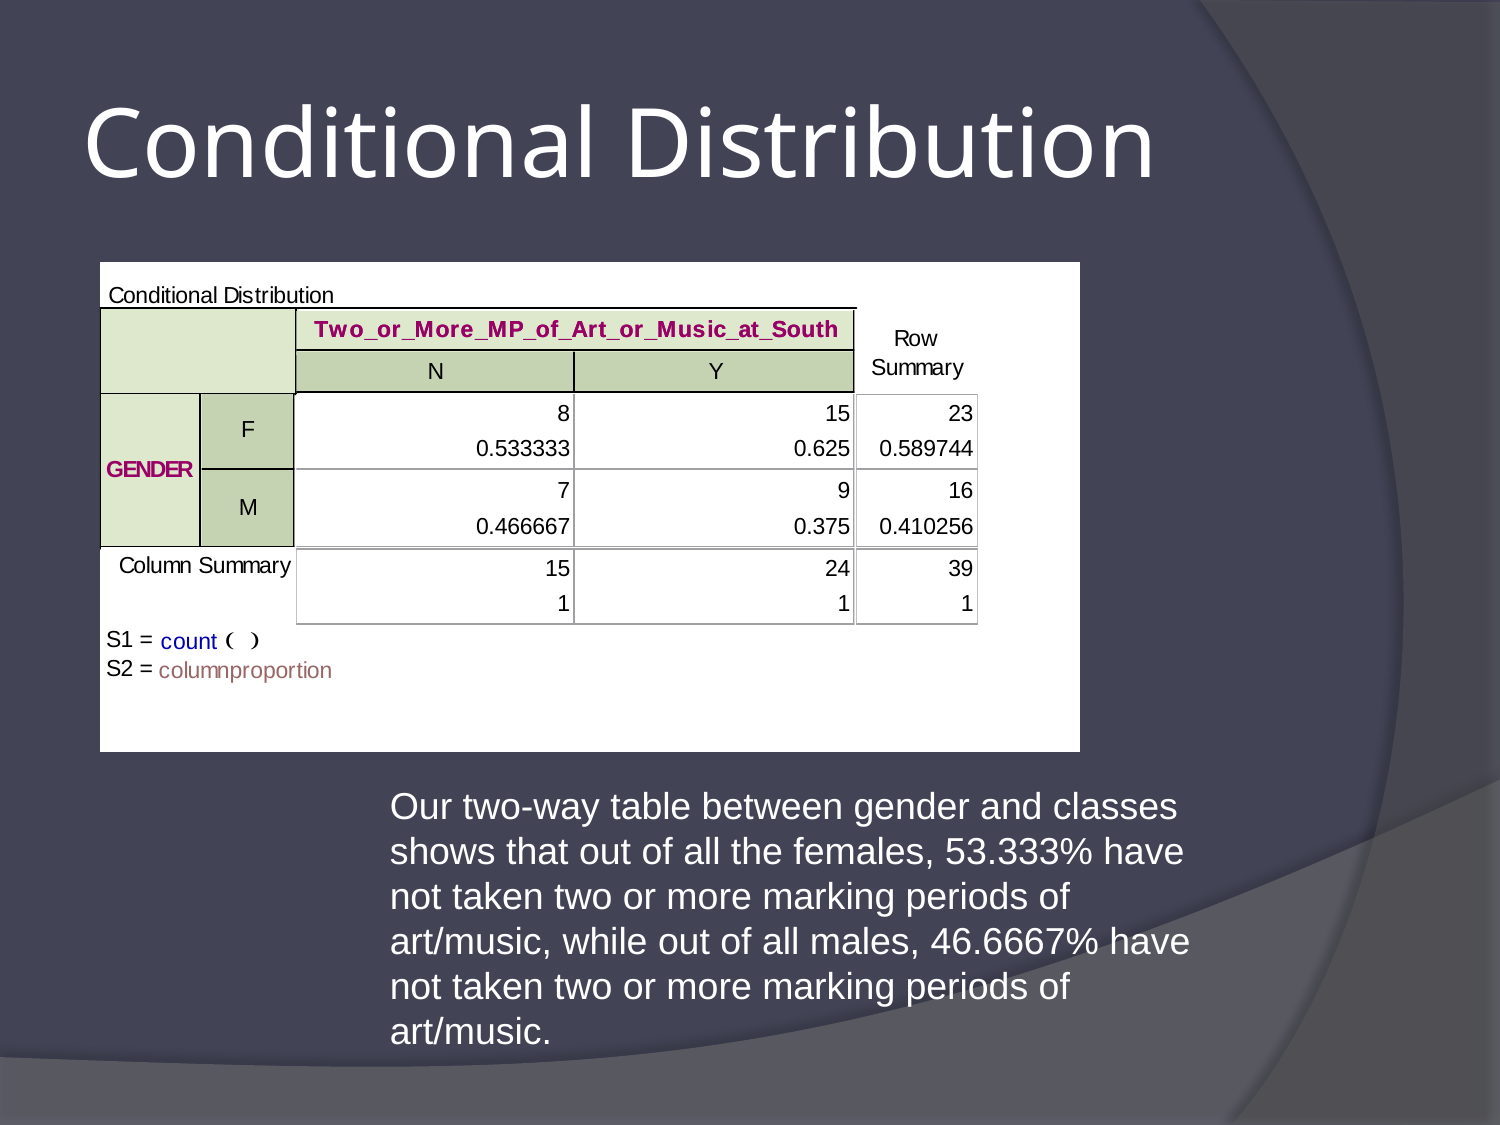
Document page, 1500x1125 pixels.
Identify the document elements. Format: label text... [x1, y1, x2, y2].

title Conditional Distribution [75, 45, 1300, 233]
text_box Our two-way table between gender and classes shows that out of all the females, 53.333% have not taken two or more marking periods of art/music, while out of all males, 46.6667% have not taken two or more marking periods of art/music. [375, 774, 1238, 1060]
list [99, 262, 1083, 754]
